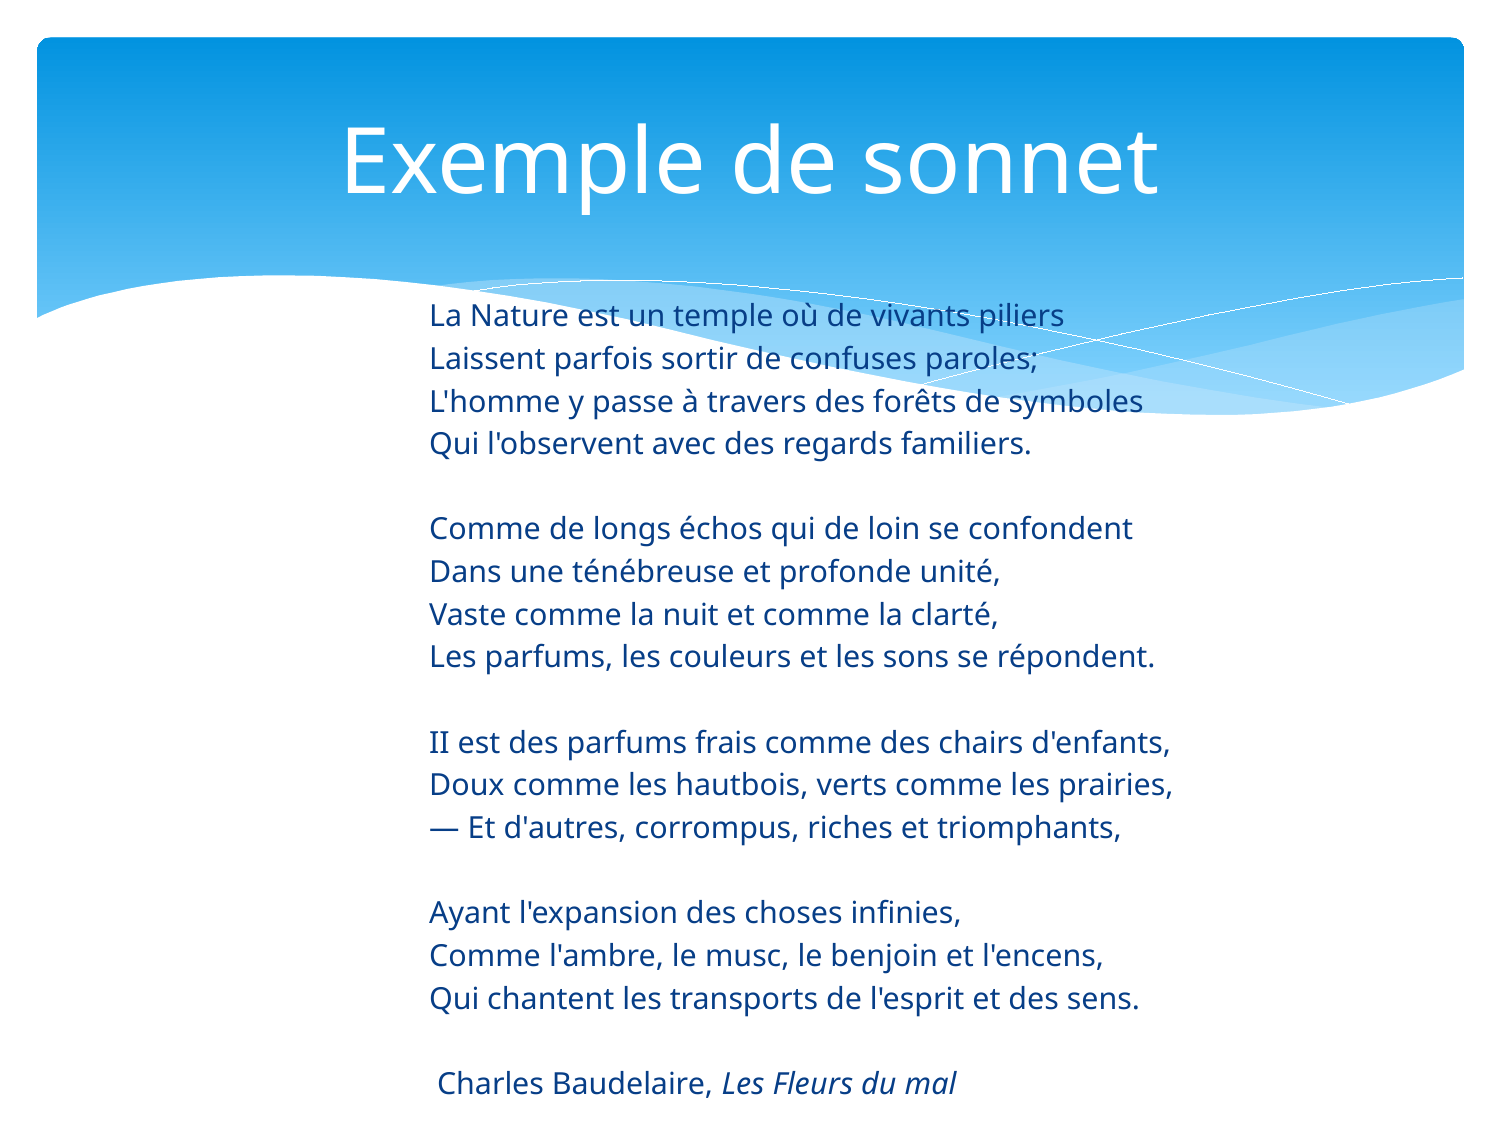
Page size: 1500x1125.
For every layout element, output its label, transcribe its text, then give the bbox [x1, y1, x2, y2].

list La Nature est un temple où de vivants piliers Laissent parfois sortir de confuses paroles; L'homme y passe à travers des forêts de symboles Qui l'observent avec des regards familiers. Comme de longs échos qui de loin se confondent Dans une ténébreuse et profonde unité, Vaste comme la nuit et comme la clarté, Les parfums, les couleurs et les sons se répondent. II est des parfums frais comme des chairs d'enfants, Doux comme les hautbois, verts comme les prairies, — Et d'autres, corrompus, riches et triomphants, Ayant l'expansion des choses infinies, Comme l'ambre, le musc, le benjoin et l'encens, Qui chantent les transports de l'esprit et des sens. Charles Baudelaire, Les Fleurs du mal [414, 288, 1500, 1120]
title Exemple de sonnet [75, 54, 1425, 260]
